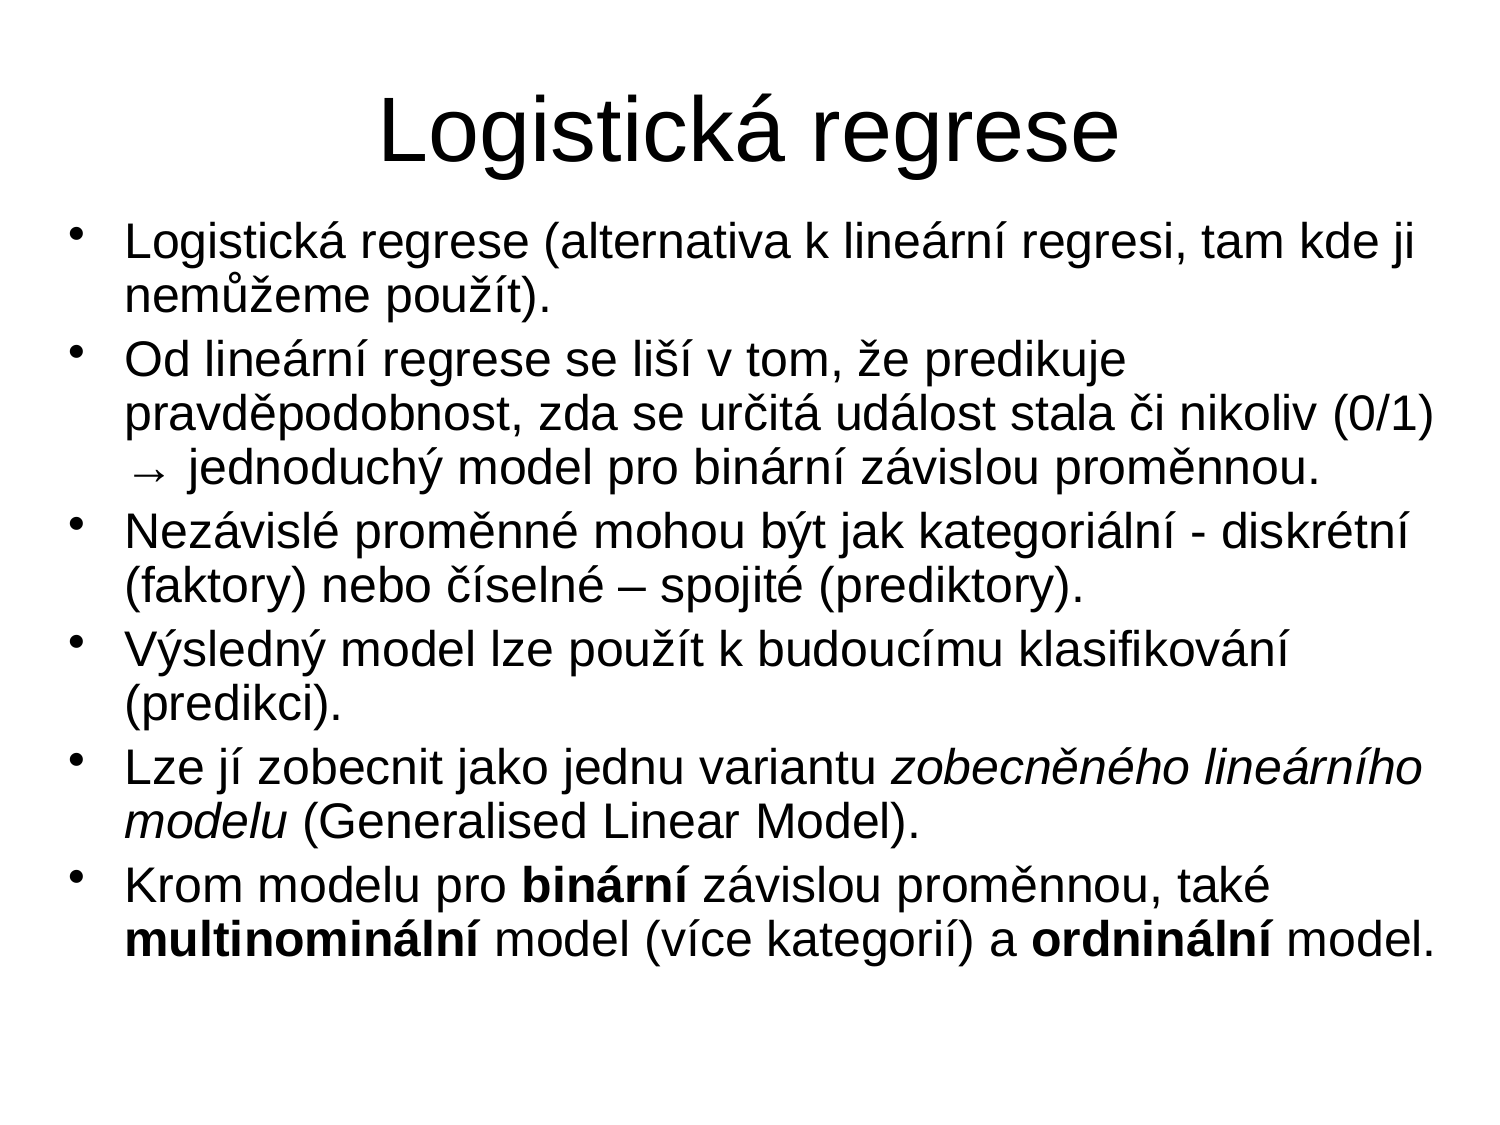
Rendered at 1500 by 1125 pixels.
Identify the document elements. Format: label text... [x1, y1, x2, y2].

list Logistická regrese (alternativa k lineární regresi, tam kde ji nemůžeme použít). Od lineární regrese se liší v tom, že predikuje pravděpodobnost, zda se určitá událost stala či nikoliv (0/1) → jednoduchý model pro binární závislou proměnnou. Nezávislé proměnné mohou být jak kategoriální - diskrétní (faktory) nebo číselné – spojité (prediktory). Výsledný model lze použít k budoucímu klasifikování (predikci). Lze jí zobecnit jako jednu variantu zobecněného lineárního modelu (Generalised Linear Model). Krom modelu pro binární závislou proměnnou, také multinominální model (více kategorií) a ordninální model. [53, 208, 1459, 1005]
title Logistická regrese [75, 31, 1425, 208]
